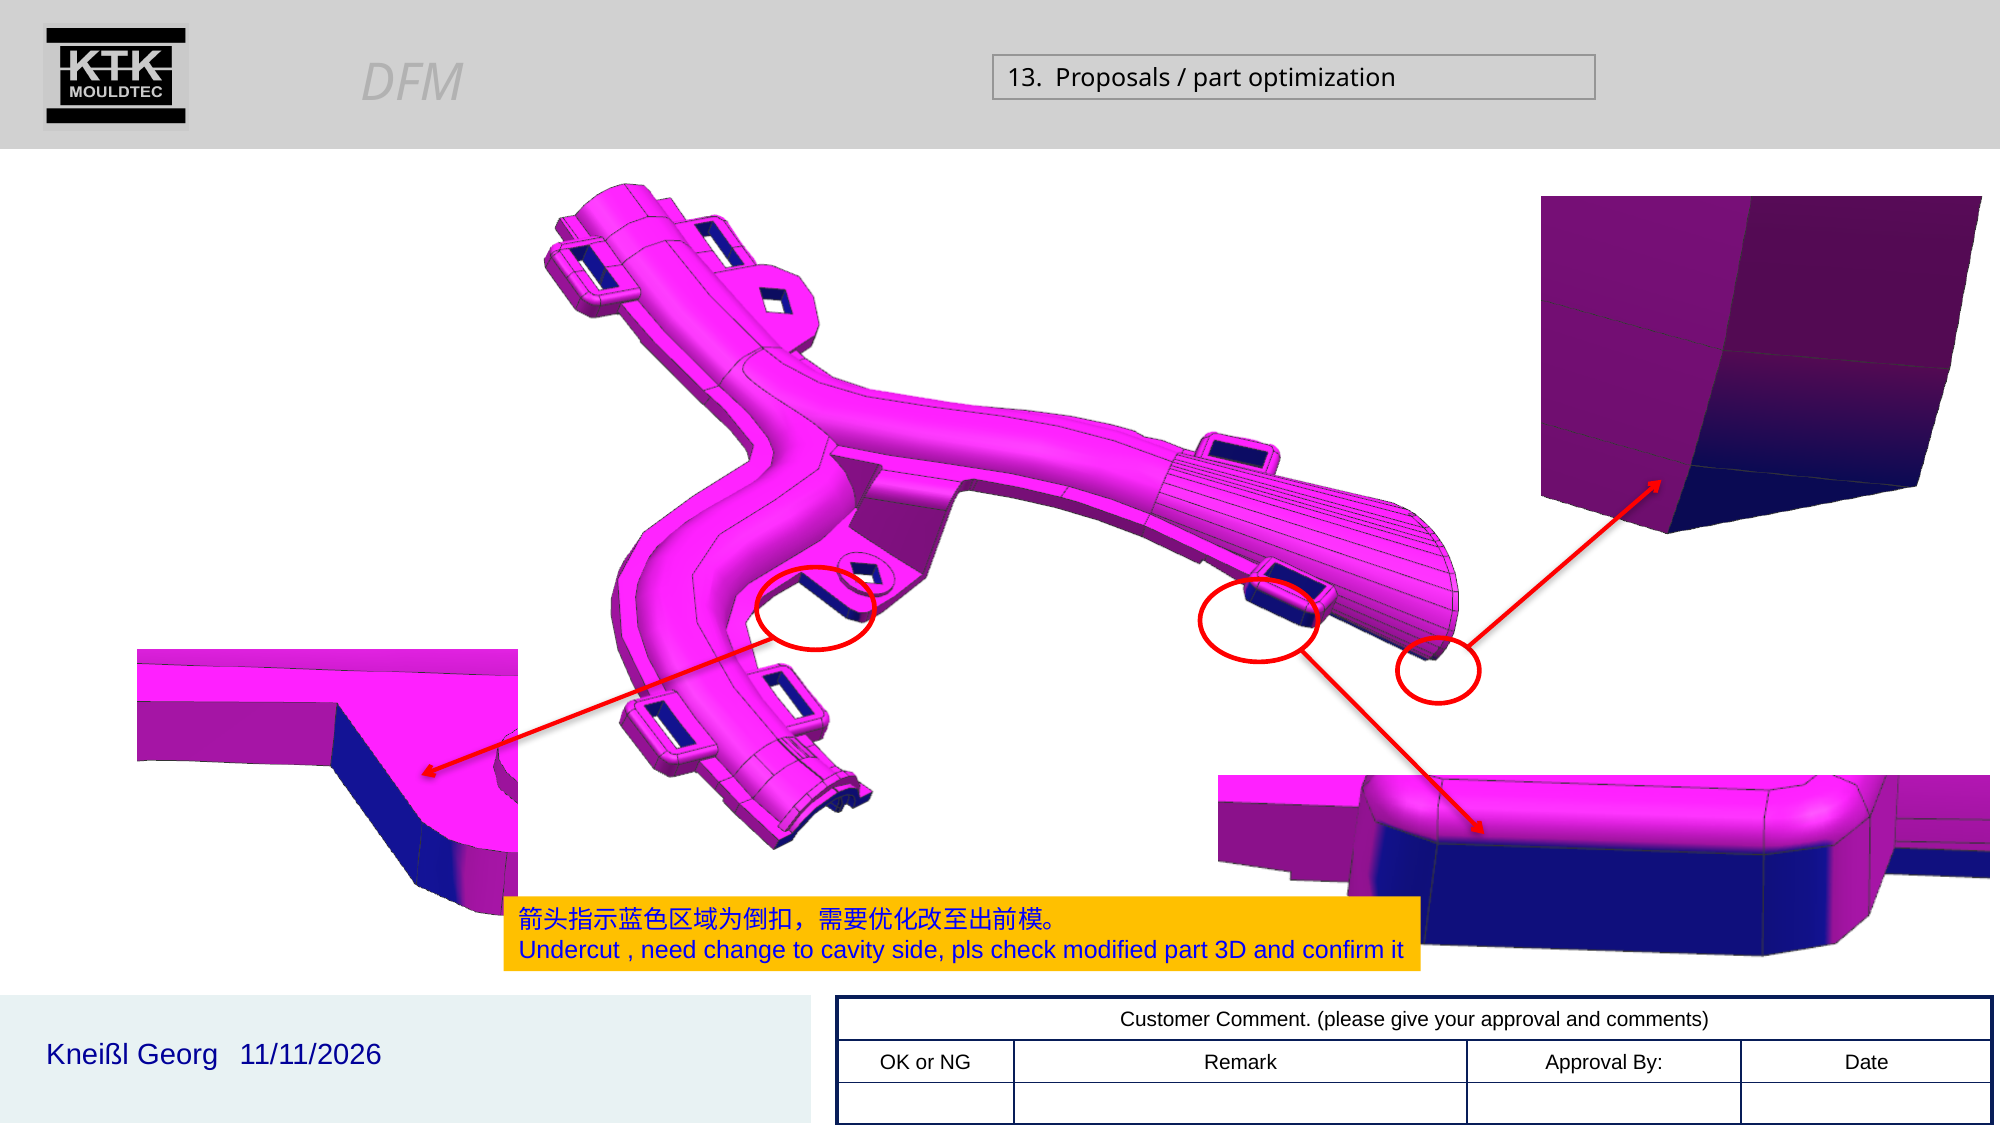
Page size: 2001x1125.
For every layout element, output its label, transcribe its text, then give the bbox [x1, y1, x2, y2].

text_box 箭头指示蓝色区域为倒扣，需要优化改至出前模。 Undercut , need change to cavity side, pls check modified part 3D and confirm it [503, 896, 1213, 972]
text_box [420, 637, 775, 776]
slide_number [188, 1027, 433, 1106]
picture [1541, 196, 1991, 554]
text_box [1467, 479, 1662, 648]
picture [136, 162, 1991, 984]
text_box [1300, 649, 1485, 835]
text_box 13. Proposals / part optimization [992, 54, 1595, 100]
